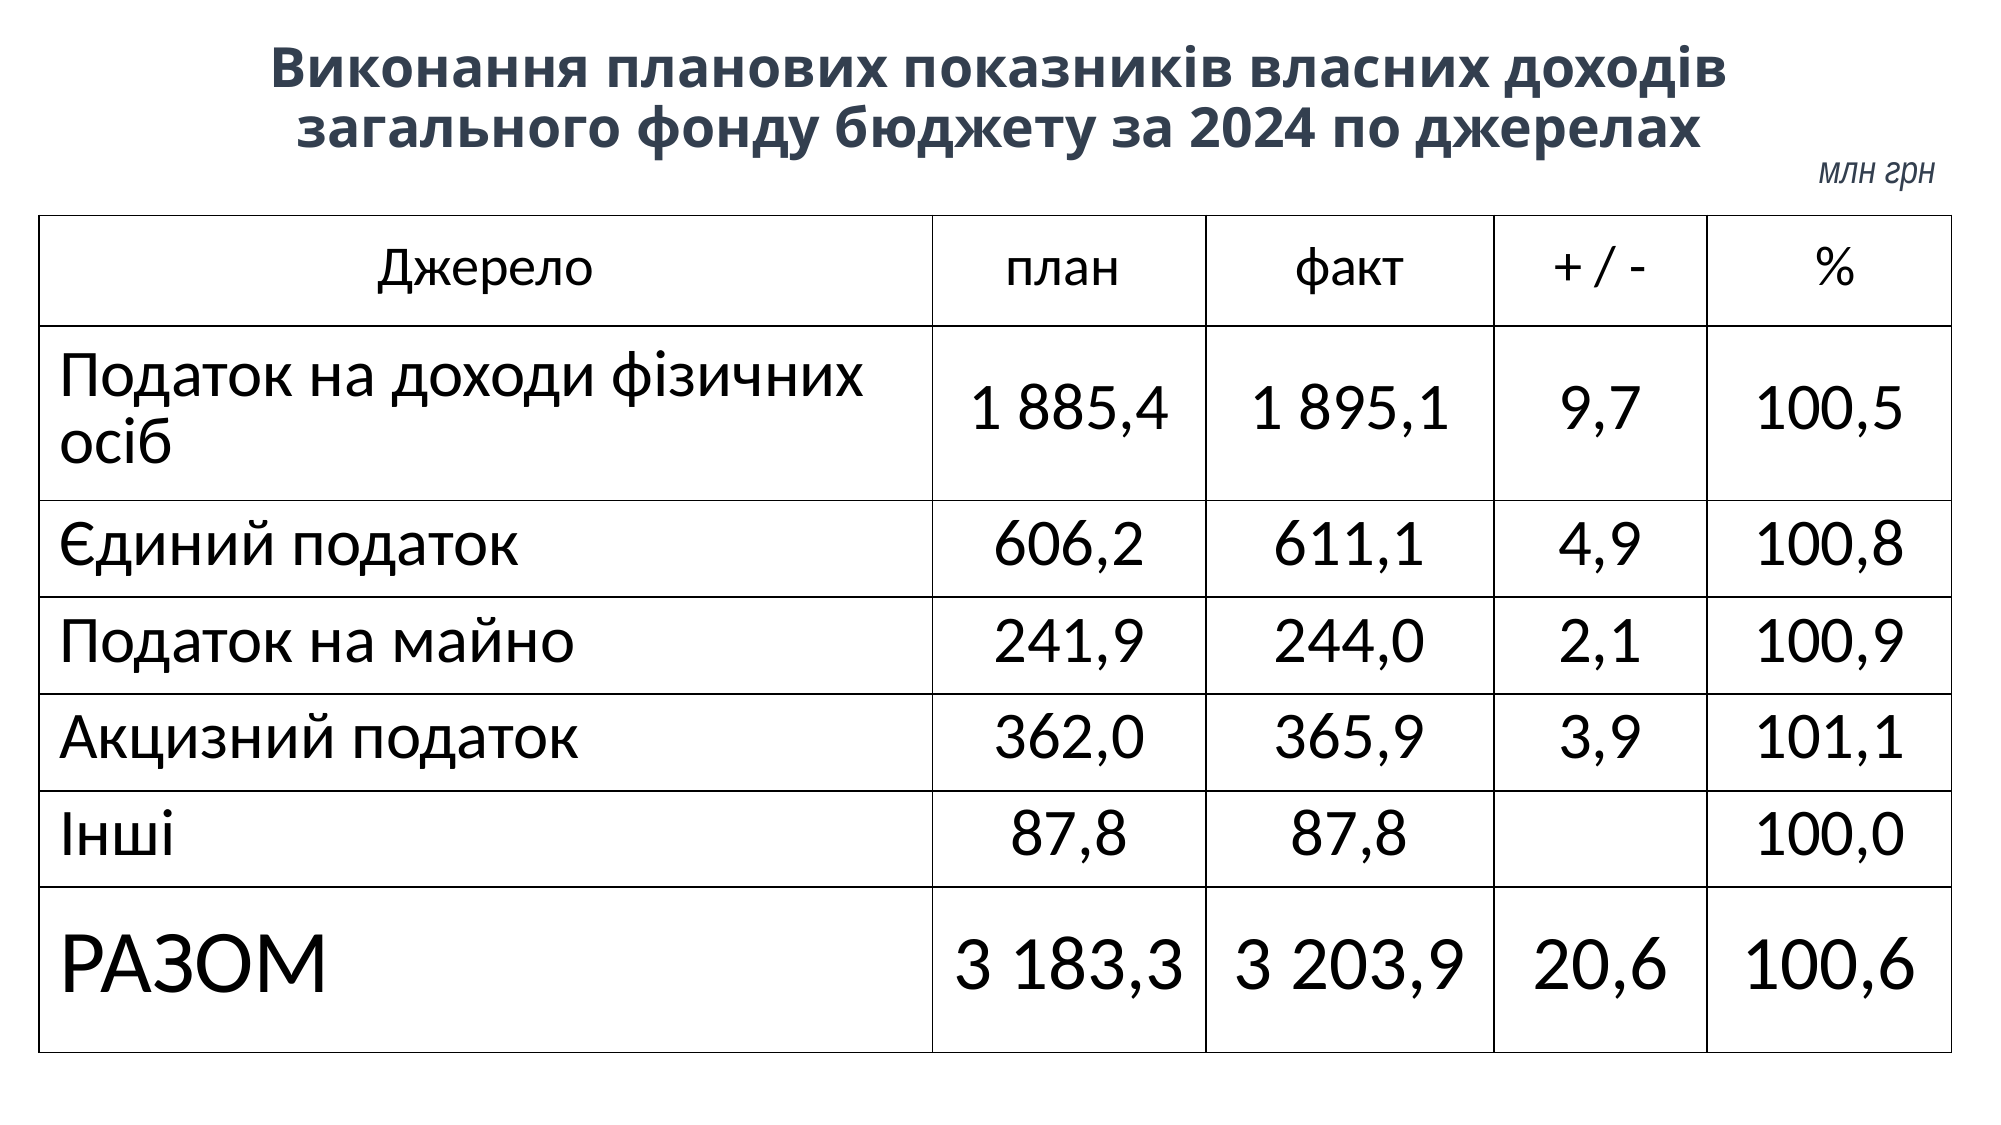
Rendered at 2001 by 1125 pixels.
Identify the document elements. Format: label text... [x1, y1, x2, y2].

table_cell Податок на доходи фізичних осіб [40, 327, 932, 500]
table_cell 3 203,9 [1207, 888, 1493, 1052]
table_cell 611,1 [1207, 501, 1493, 596]
table_cell Єдиний податок [40, 501, 932, 596]
table_cell 362,0 [933, 695, 1205, 790]
table_header факт [1207, 216, 1493, 325]
table_cell 100,8 [1708, 501, 1951, 596]
table_cell РАЗОМ [40, 888, 932, 1052]
table_cell 100,5 [1708, 327, 1951, 500]
table_header план [933, 216, 1205, 325]
table_cell 100,0 [1708, 792, 1951, 886]
table_cell 1 885,4 [933, 327, 1205, 500]
table_cell 4,9 [1495, 501, 1706, 596]
text_box млн грн [1803, 137, 1951, 199]
table_cell Інші [40, 792, 932, 886]
table_cell 2,1 [1495, 598, 1706, 693]
table_cell 9,7 [1495, 327, 1706, 500]
table_cell 20,6 [1495, 888, 1706, 1052]
table_cell Податок на майно [40, 598, 932, 693]
table_cell 87,8 [933, 792, 1205, 886]
table_header Джерело [40, 216, 932, 325]
table_cell 87,8 [1207, 792, 1493, 886]
table_cell 365,9 [1207, 695, 1493, 790]
table_cell 3,9 [1495, 695, 1706, 790]
table_cell 244,0 [1207, 598, 1493, 693]
table_cell 1 895,1 [1207, 327, 1493, 500]
table_cell 100,9 [1708, 598, 1951, 693]
table_cell 100,6 [1708, 888, 1951, 1052]
table_cell 101,1 [1708, 695, 1951, 790]
table_cell [1495, 792, 1706, 886]
title Виконання планових показників власних доходів загального фонду бюджету за 2024 по джерелах [23, 26, 1977, 172]
table_cell 606,2 [933, 501, 1205, 596]
table_header % [1708, 216, 1951, 325]
table_cell Акцизний податок [40, 695, 932, 790]
table_cell 241,9 [933, 598, 1205, 693]
table_cell 3 183,3 [933, 888, 1205, 1052]
table_header + / - [1495, 216, 1706, 325]
